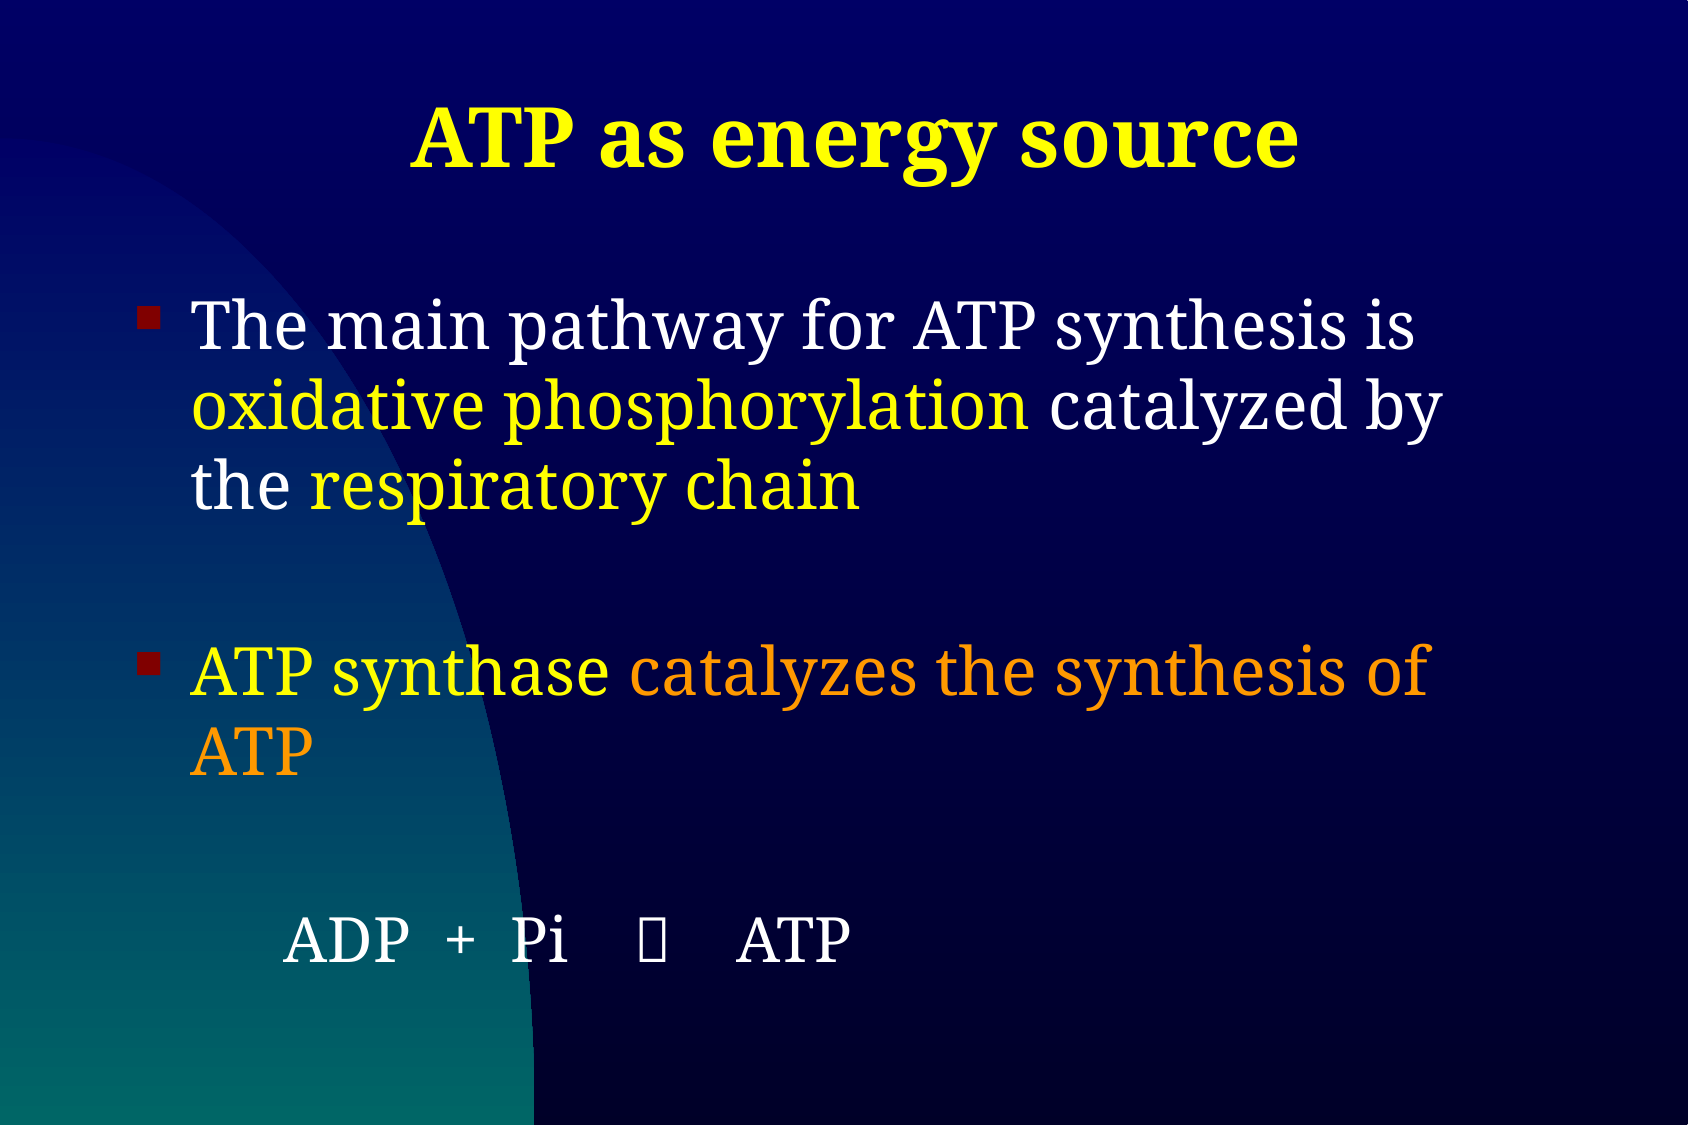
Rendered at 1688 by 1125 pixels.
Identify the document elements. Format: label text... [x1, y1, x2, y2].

list The main pathway for ATP synthesis is oxidative phosphorylation catalyzed by the respiratory chain ATP synthase catalyzes the synthesis of ATP ADP + Pi  ATP [118, 275, 1550, 1000]
title ATP as energy source [181, 87, 1532, 205]
